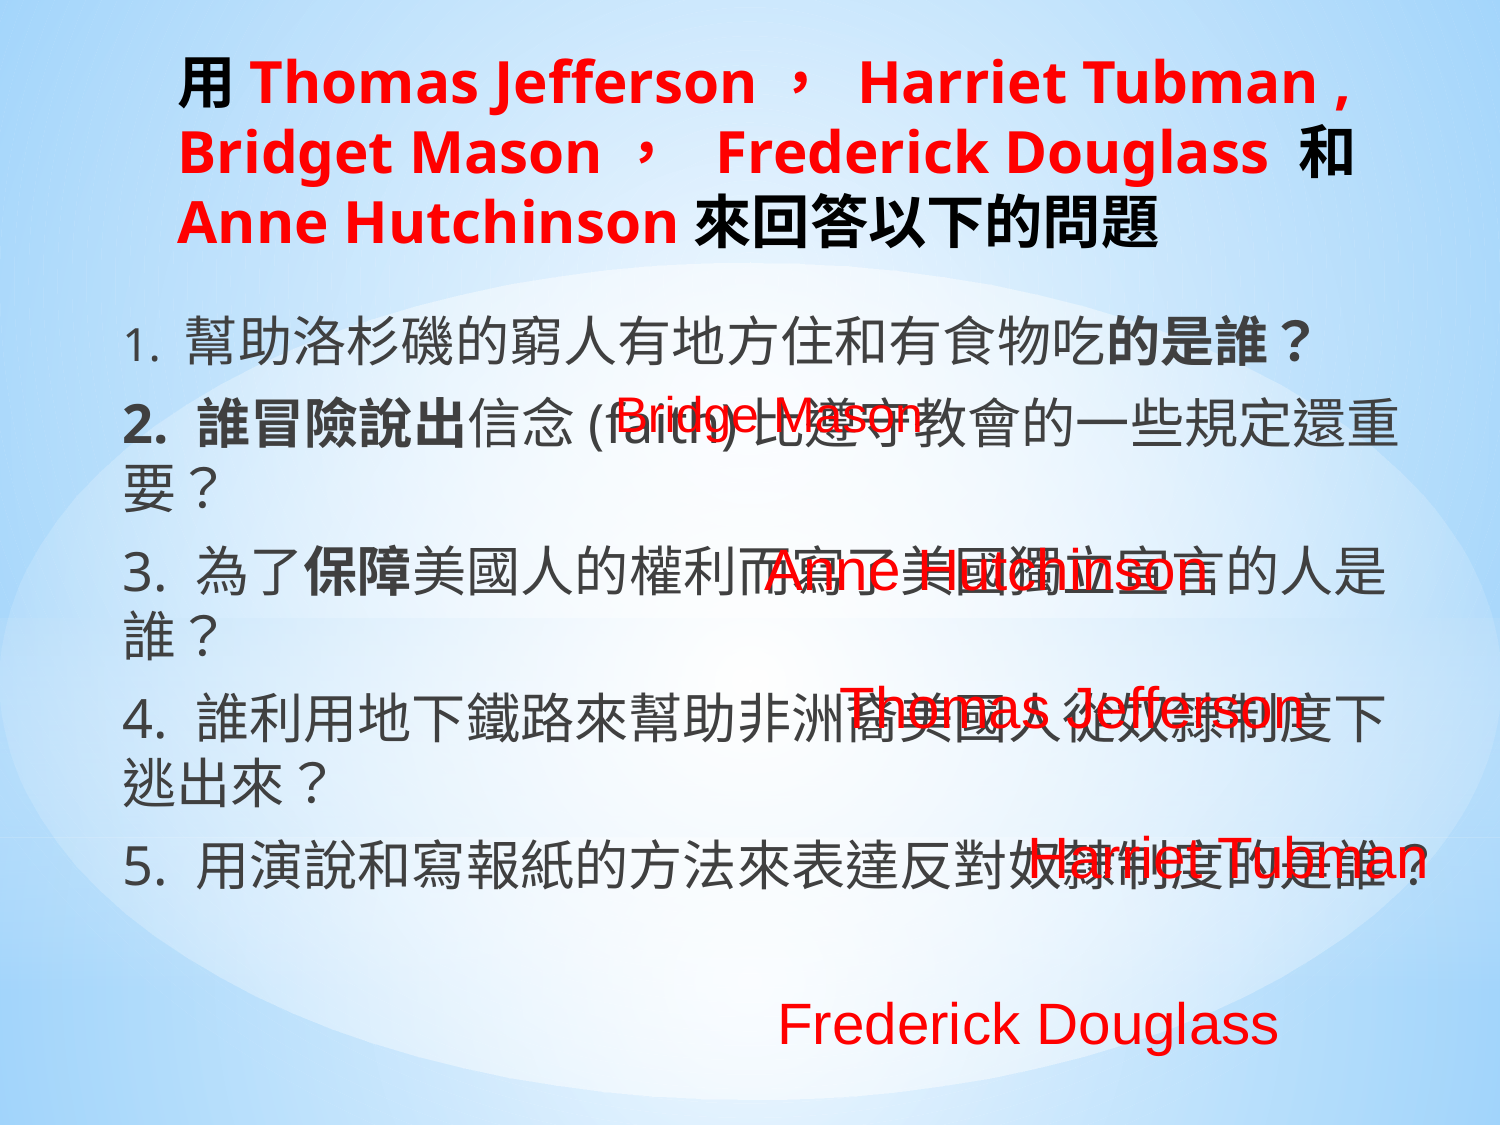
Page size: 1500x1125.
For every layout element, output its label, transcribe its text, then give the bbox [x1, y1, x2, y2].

text_box Frederick Douglass [762, 978, 1338, 1124]
title 用Thomas Jefferson， Harriet Tubman , Bridget Mason， Frederick Douglass 和Anne Hutchinson來回答以下的問題 [162, 37, 1438, 225]
text_box Harriet Tubman [1012, 812, 1500, 958]
text_box Bridge Mason [599, 374, 963, 510]
list 1. 幫助洛杉磯的窮人有地方住和有食物吃的是誰？ 2. 誰冒險說出信念(faith)比遵守教會的一些規定還重要？ 3. 為了保障美國人的權利而寫了美國獨立宣言的人是誰？ 4. 誰利用地下鐵路來幫助非洲裔美國人從奴隸制度下逃出來？ 5. 用演說和寫報紙的方法來表達反對奴隸制度的是誰？ [99, 299, 1438, 1088]
text_box Thomas Jefferson [825, 662, 1400, 748]
text_box Anne Hutchinson [750, 525, 1325, 670]
text_box [676, 39, 762, 115]
